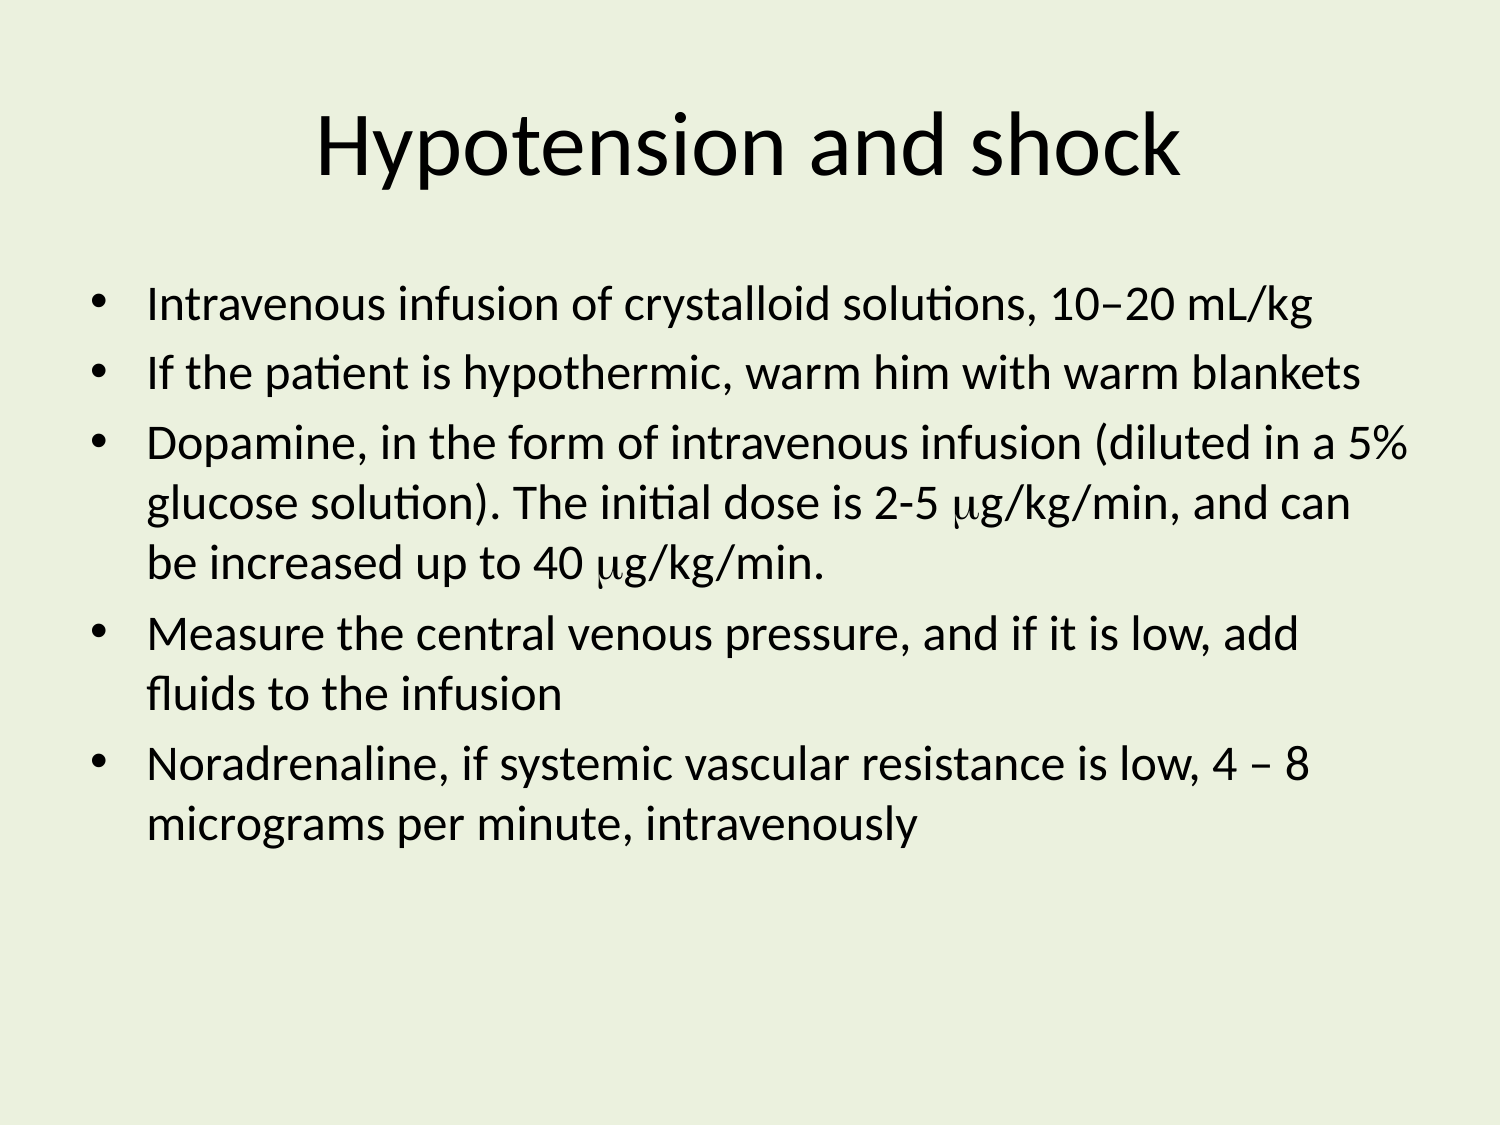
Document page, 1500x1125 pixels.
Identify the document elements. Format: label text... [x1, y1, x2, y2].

title Hypotension and shock [75, 45, 1425, 233]
list Intravenous infusion of crystalloid solutions, 10–20 mL/kg If the patient is hypothermic, warm him with warm blankets Dopamine, in the form of intravenous infusion (diluted in a 5% glucose solution). The initial dose is 2-5 g/kg/min, and can be increased up to 40 g/kg/min. Measure the central venous pressure, and if it is low, add fluids to the infusion Noradrenaline, if systemic vascular resistance is low, 4 – 8 micrograms per minute, intravenously [75, 262, 1425, 1005]
